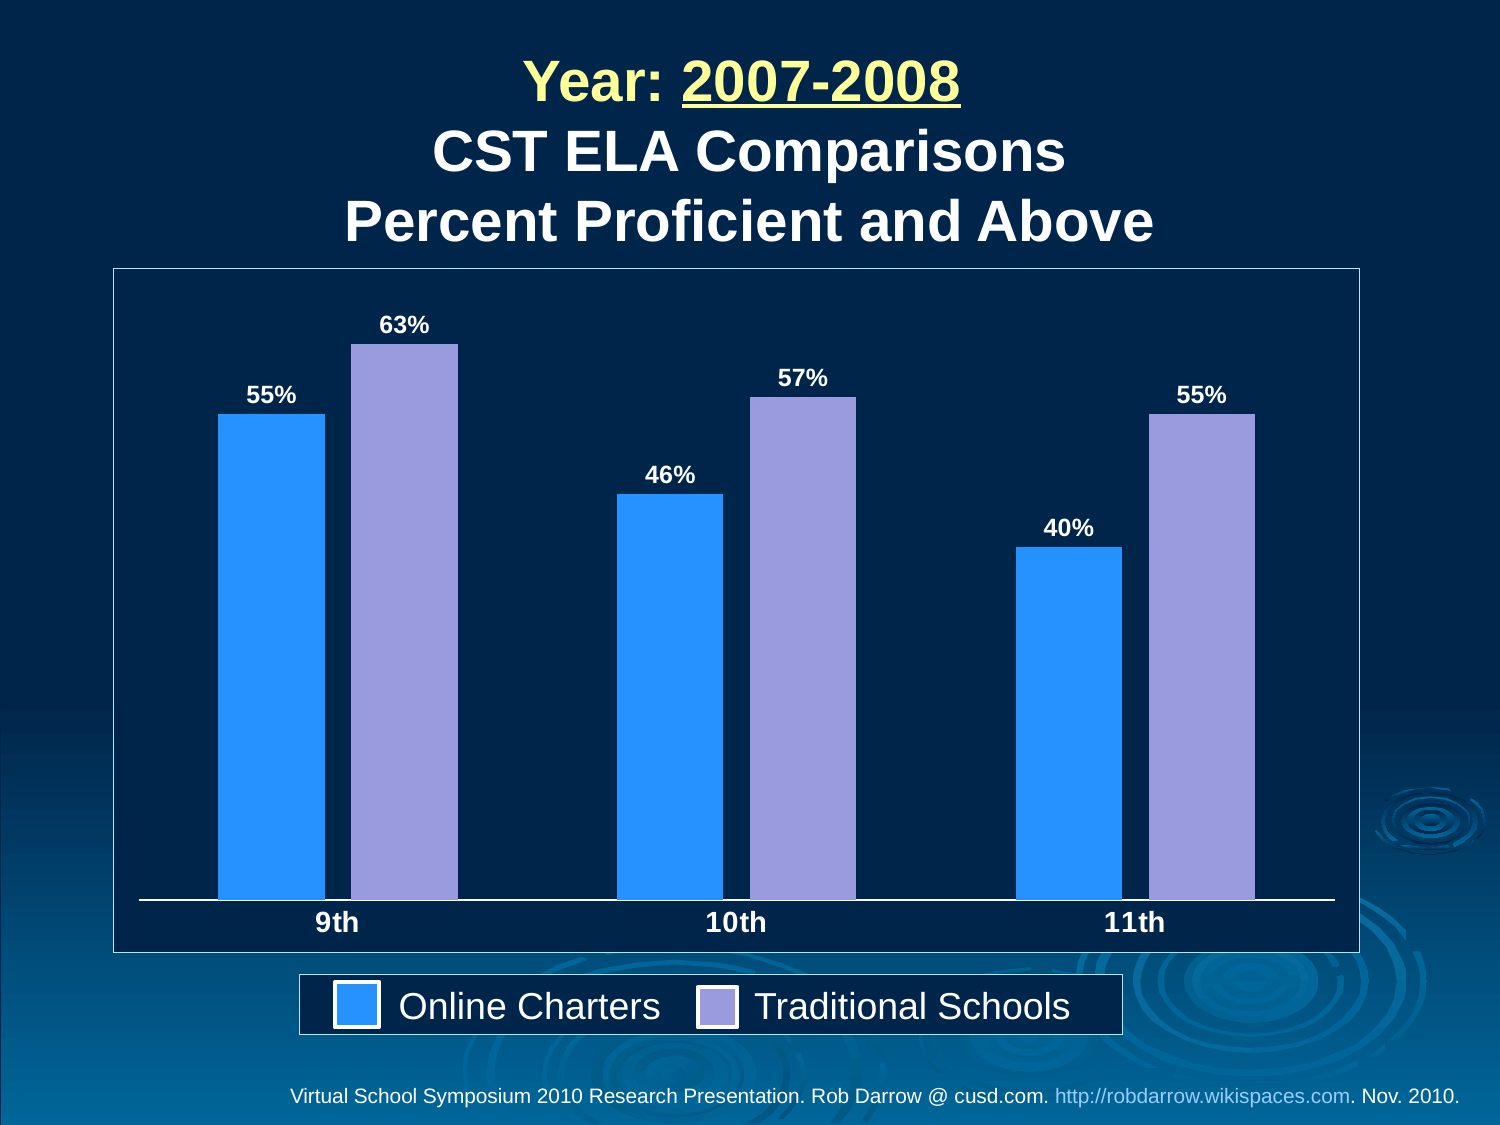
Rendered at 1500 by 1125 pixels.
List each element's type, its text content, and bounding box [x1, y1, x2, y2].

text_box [299, 974, 1123, 1036]
title Year: 2007-2008 CST ELA Comparisons Percent Proficient and Above [74, 45, 1426, 251]
chart [113, 268, 1360, 953]
